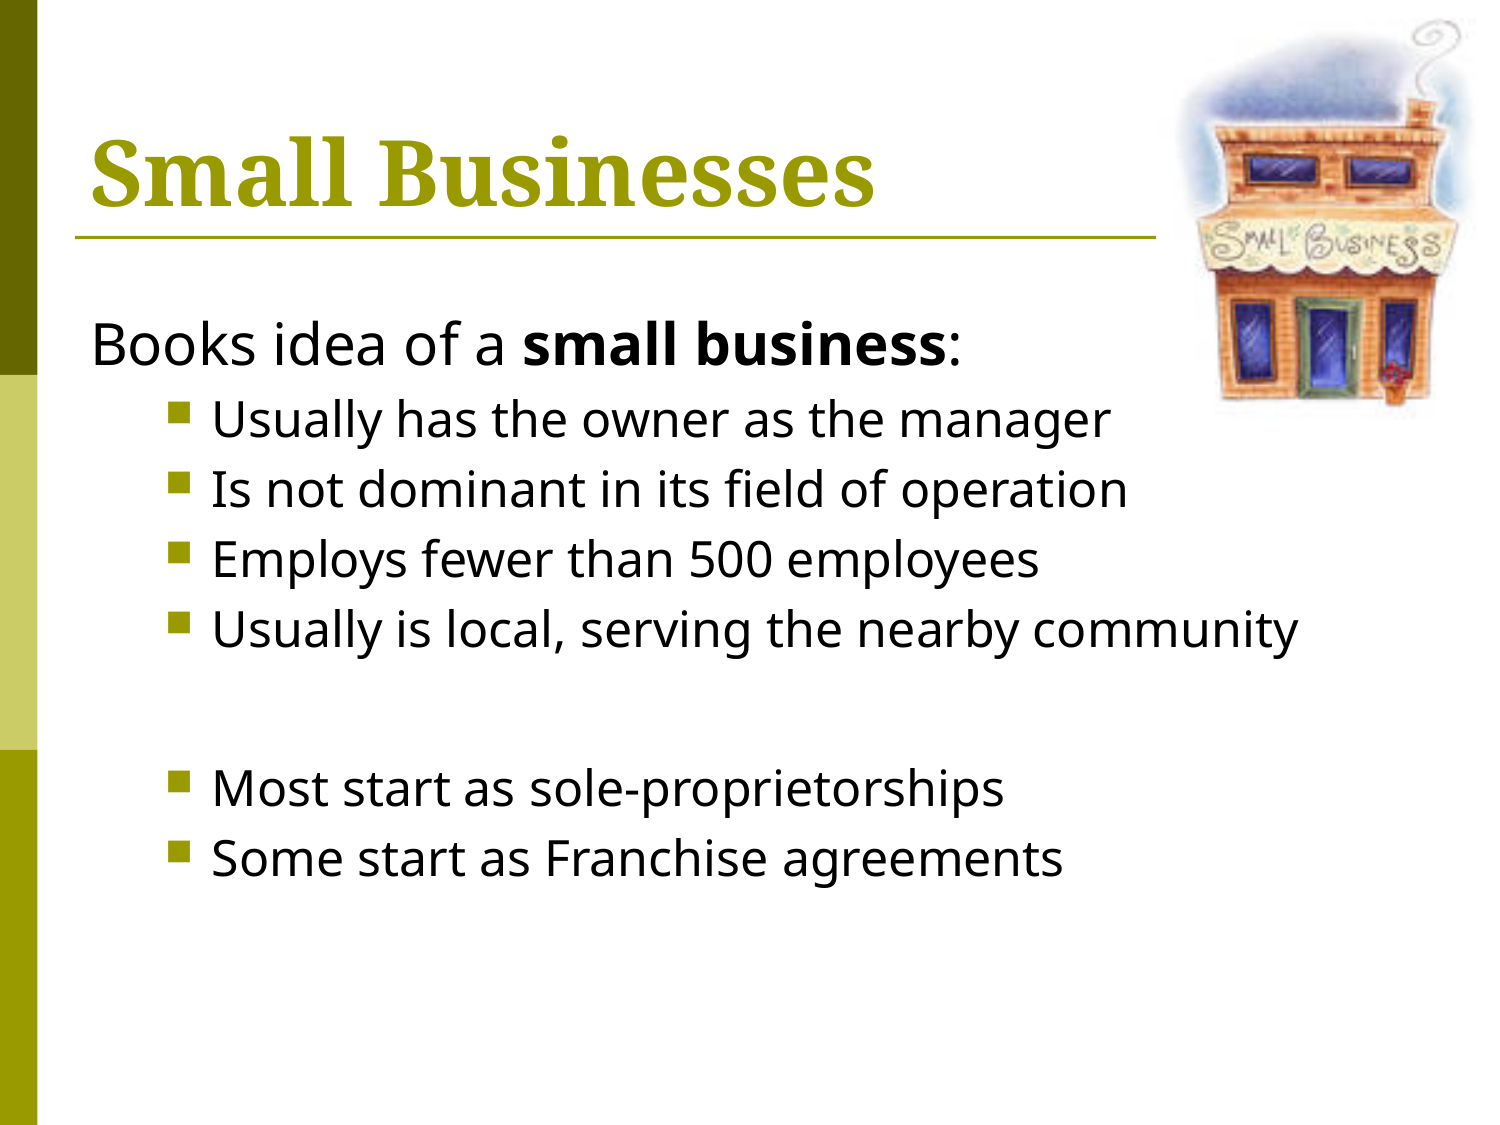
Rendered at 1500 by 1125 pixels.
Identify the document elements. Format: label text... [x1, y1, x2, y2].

title Small Businesses [74, 45, 1150, 233]
picture [1155, 0, 1494, 426]
list Books idea of a small business: Usually has the owner as the manager Is not dominant in its field of operation Employs fewer than 500 employees Usually is local, serving the nearby community Most start as sole-proprietorships Some start as Franchise agreements [74, 299, 1476, 1006]
